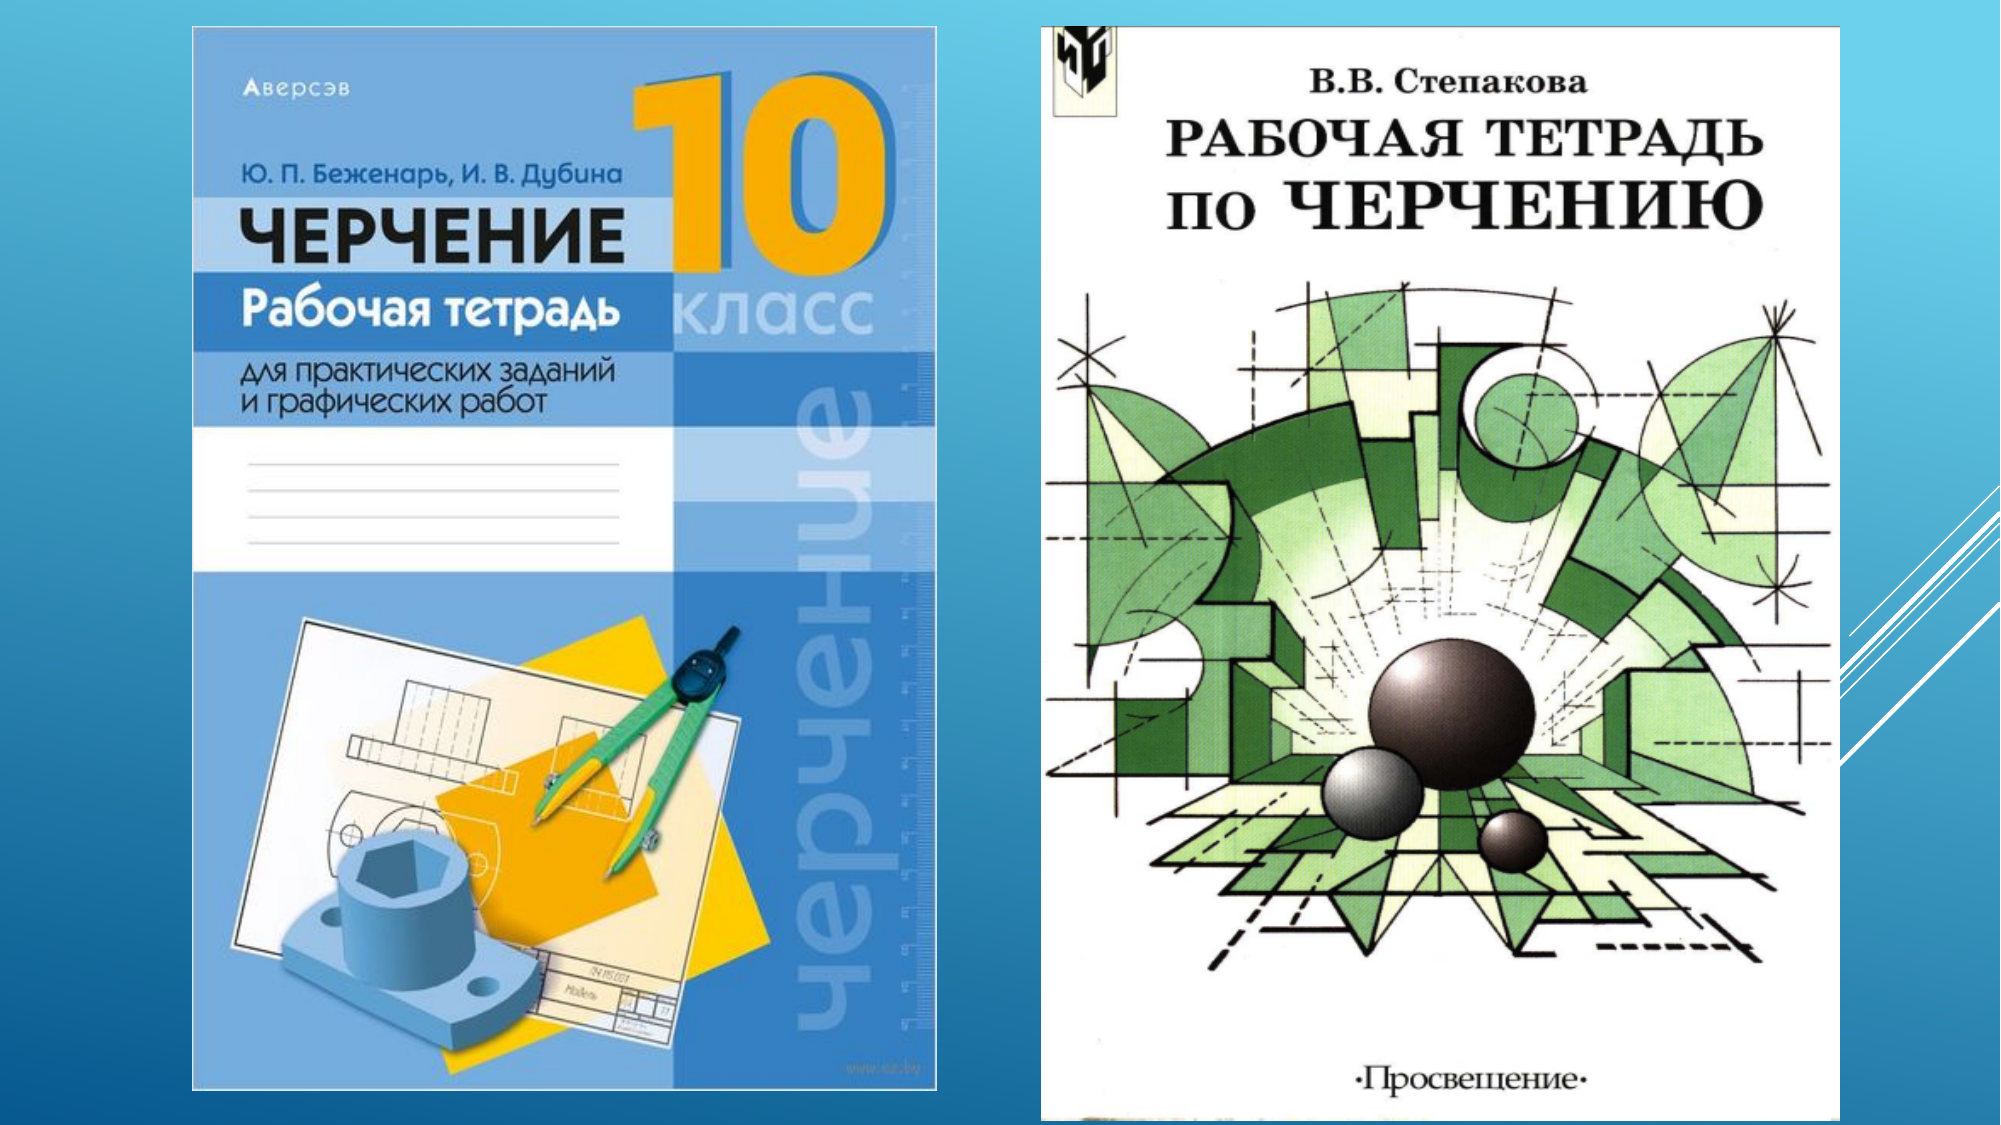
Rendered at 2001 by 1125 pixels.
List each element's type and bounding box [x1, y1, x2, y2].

picture [1041, 26, 1840, 1122]
picture [192, 26, 937, 1091]
